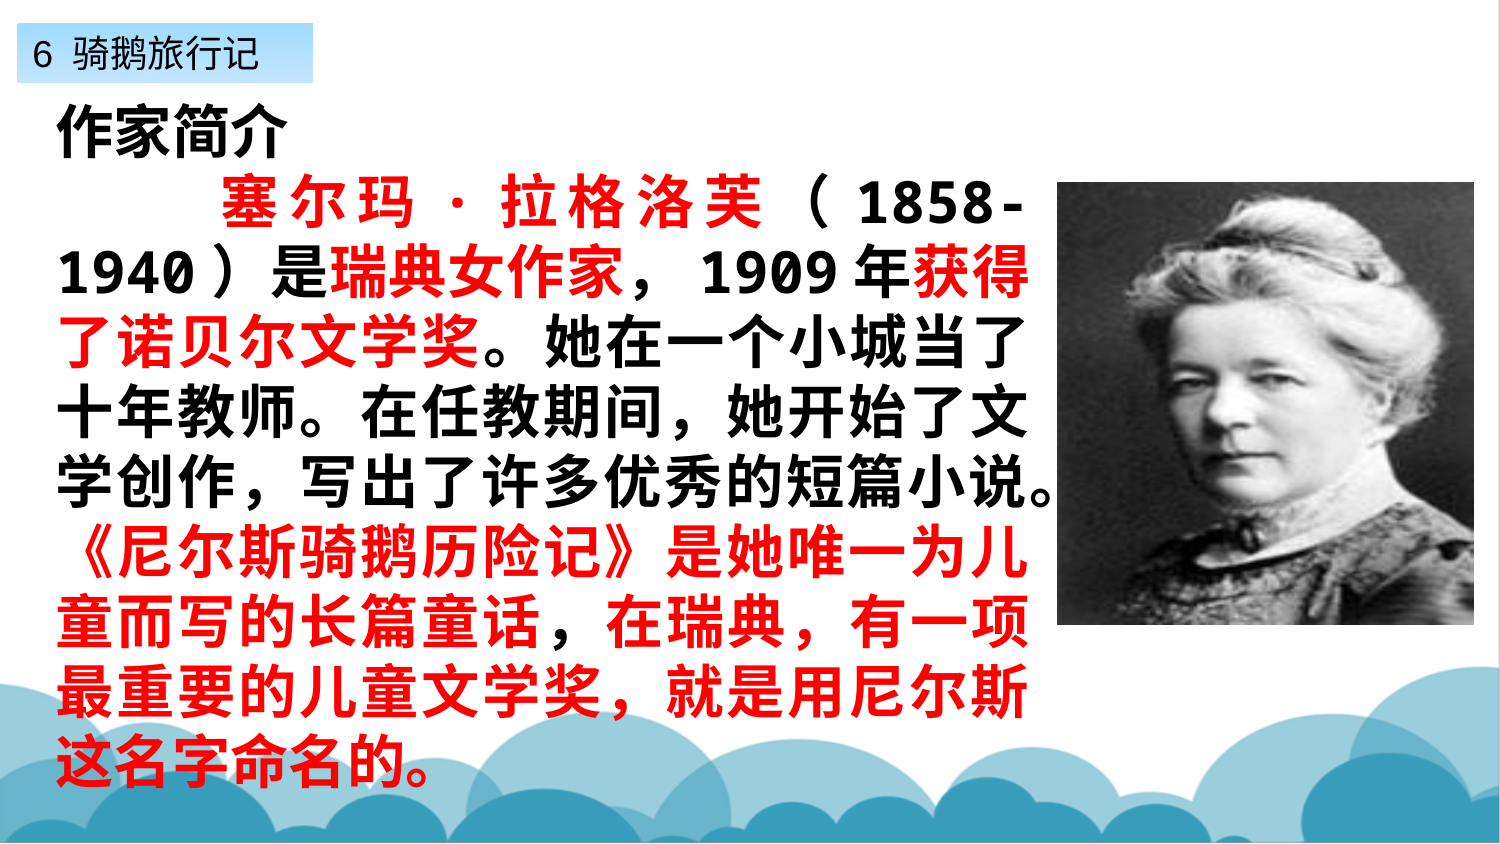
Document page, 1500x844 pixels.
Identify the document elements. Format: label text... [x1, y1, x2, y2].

text_box 作家简介 塞尔玛·拉格洛芙（1858-1940）是瑞典女作家，1909年获得了诺贝尔文学奖。她在一个小城当了十年教师。在任教期间，她开始了文学创作，写出了许多优秀的短篇小说。《尼尔斯骑鹅历险记》是她唯一为儿童而写的长篇童话，在瑞典，有一项最重要的儿童文学奖，就是用尼尔斯这名字命名的。 [41, 88, 1045, 803]
picture [0, 0, 1500, 844]
